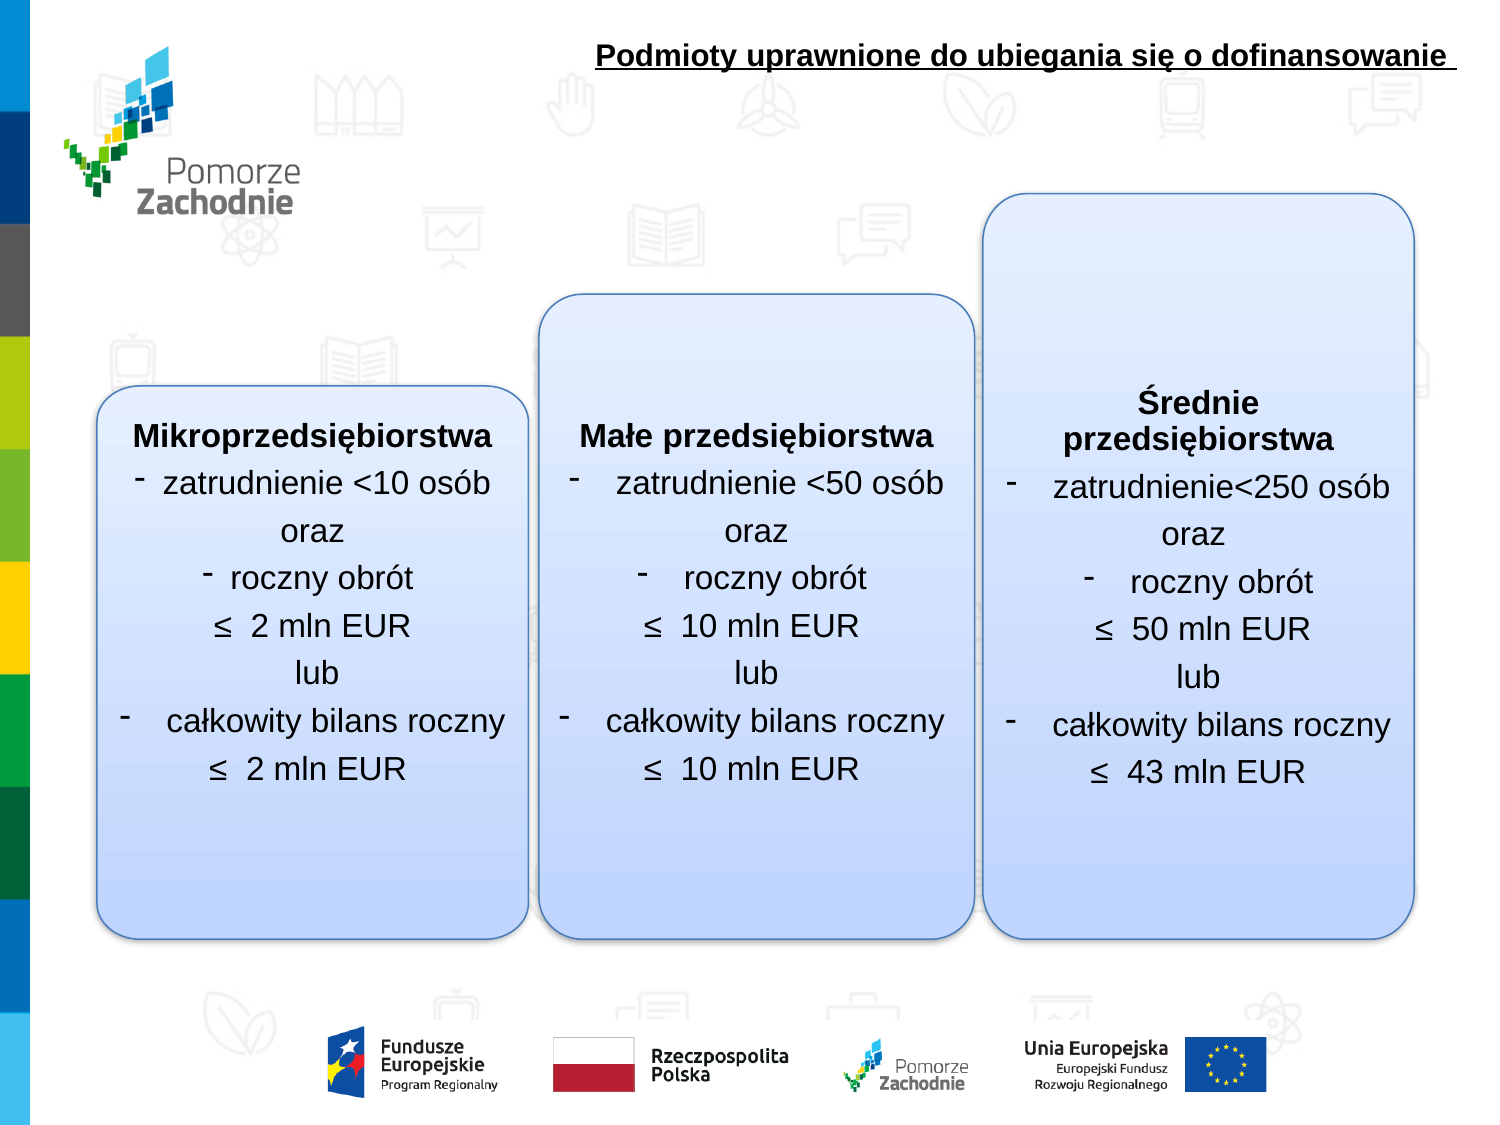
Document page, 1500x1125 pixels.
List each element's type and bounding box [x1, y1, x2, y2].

text_box [96, 193, 1415, 940]
picture [0, 1, 1500, 1125]
